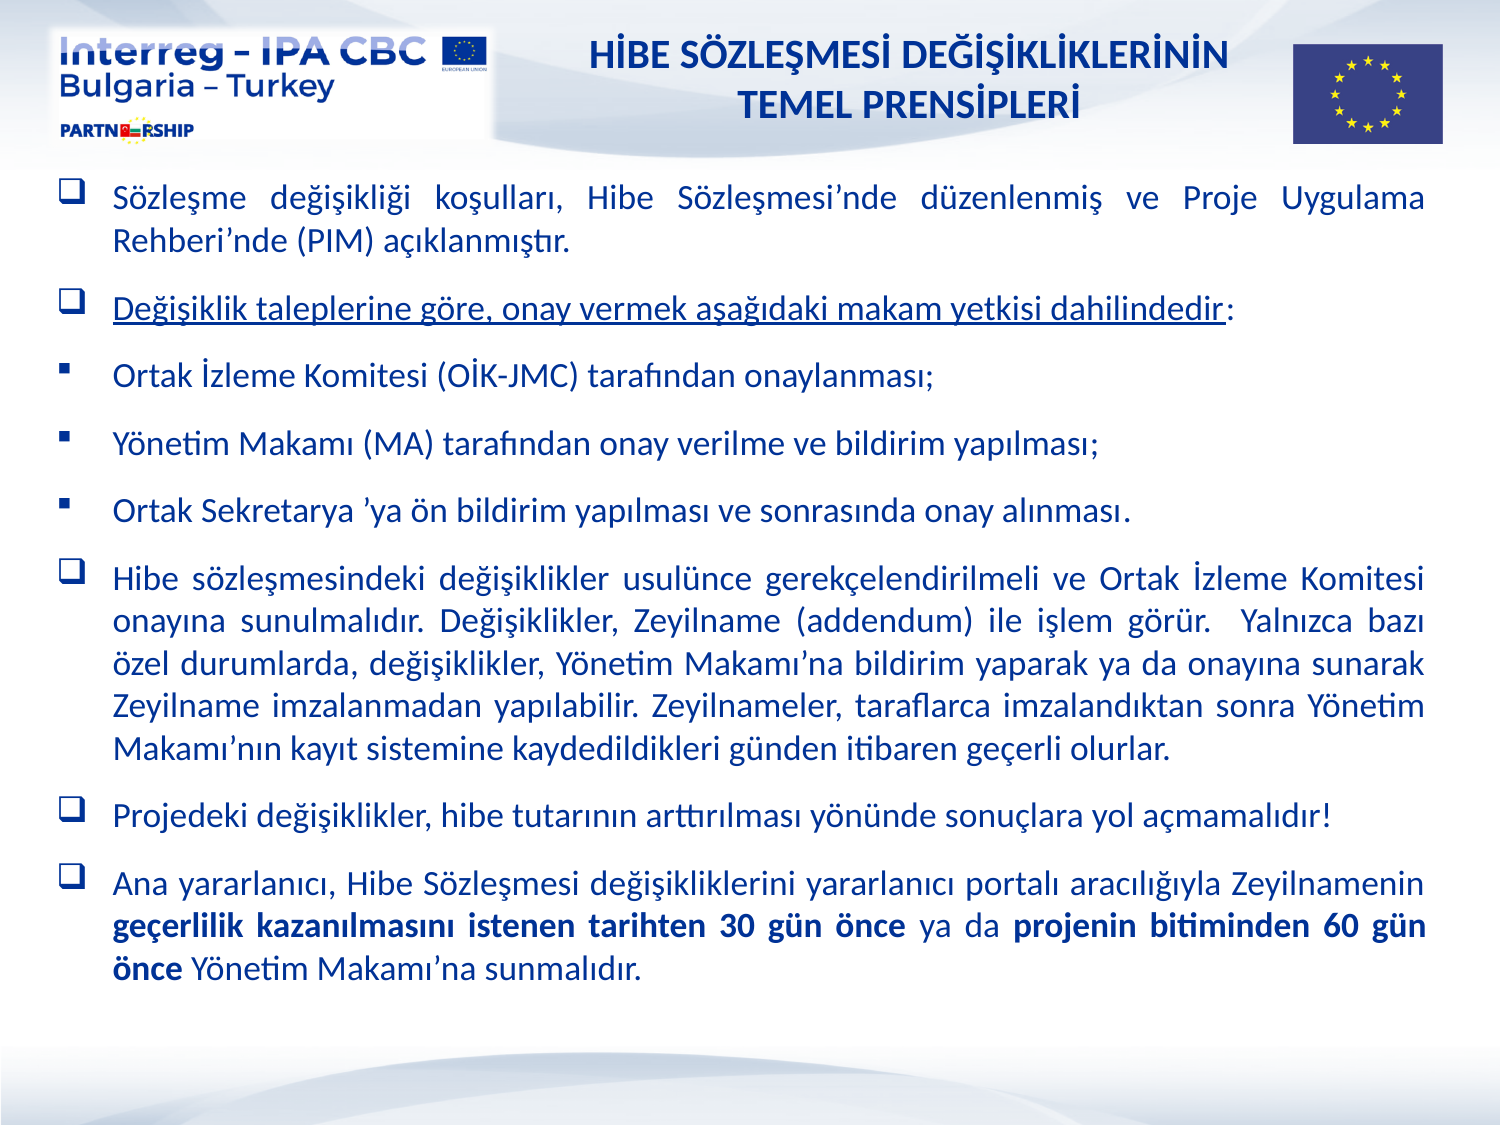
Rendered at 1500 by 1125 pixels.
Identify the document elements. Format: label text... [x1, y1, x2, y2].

picture [0, 0, 1500, 170]
picture [0, 1046, 1500, 1125]
text_box Sözleşme değişikliği koşulları, Hibe Sözleşmesi’nde düzenlenmiş ve Proje Uygulama Rehberi’nde (PIM) açıklanmıştır. Değişiklik taleplerine göre, onay vermek aşağıdaki makam yetkisi dahilindedir: Ortak İzleme Komitesi (OİK-JMC) tarafından onaylanması; Yönetim Makamı (MA) tarafından onay verilme ve bildirim yapılması; Ortak Sekretarya ’ya ön bildirim yapılması ve sonrasında onay alınması. Hibe sözleşmesindeki değişiklikler usulünce gerekçelendirilmeli ve Ortak İzleme Komitesi onayına sunulmalıdır. Değişiklikler, Zeyilname (addendum) ile işlem görür. Yalnızca bazı özel durumlarda, değişiklikler, Yönetim Makamı’na bildirim yaparak ya da onayına sunarak Zeyilname imzalanmadan yapılabilir. Zeyilnameler, taraflarca imzalandıktan sonra Yönetim Makamı’nın kayıt sistemine kaydedildikleri günden itibaren geçerli olurlar. Projedeki değişiklikler, hibe tutarının arttırılması yönünde sonuçlara yol açmamalıdır! Ana yararlanıcı, Hibe Sözleşmesi değişikliklerini yararlanıcı portalı aracılığıyla Zeyilnamenin geçerlilik kazanılmasını istenen tarihten 30 gün önce ya da projenin bitiminden 60 gün önce Yönetim Makamı’na sunmalıdır. [41, 178, 1442, 1045]
